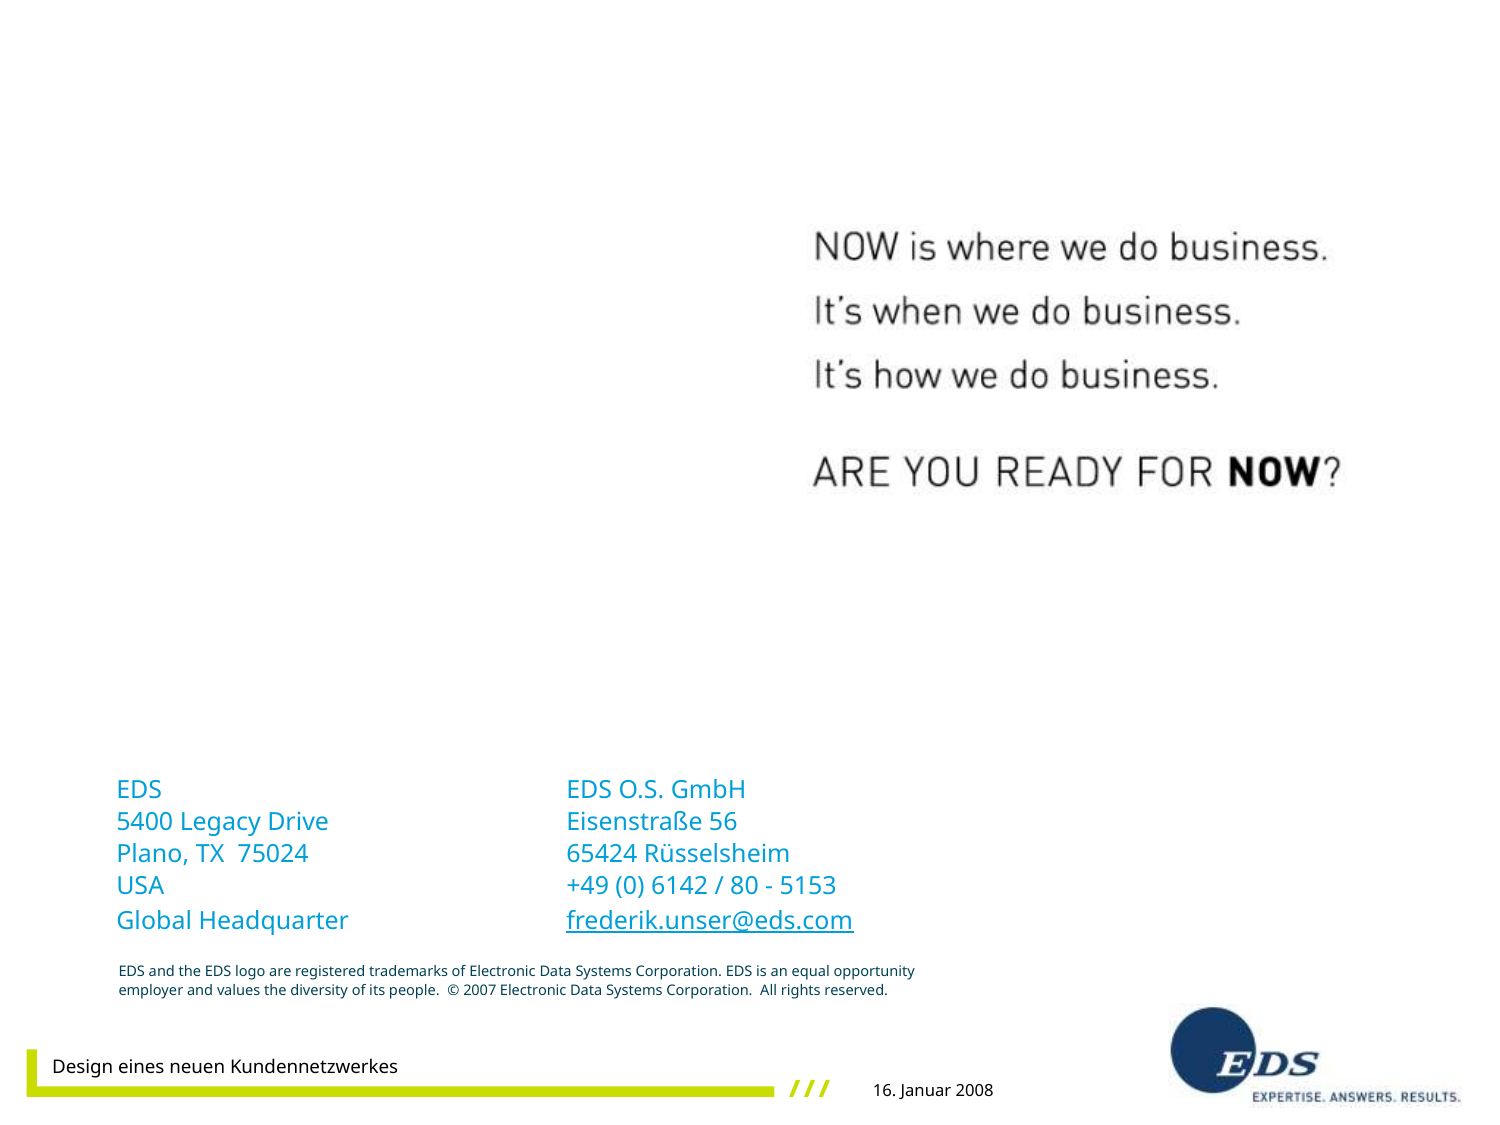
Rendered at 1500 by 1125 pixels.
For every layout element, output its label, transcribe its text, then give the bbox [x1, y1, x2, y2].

picture [806, 224, 1349, 507]
picture [1168, 1003, 1464, 1108]
text_box EDS and the EDS logo are registered trademarks of Electronic Data Systems Corporation. EDS is an equal opportunity employer and values the diversity of its people. © 2007 Electronic Data Systems Corporation. All rights reserved. [103, 954, 979, 1007]
text_box EDS EDS O.S. GmbH 5400 Legacy Drive Eisenstraße 56 Plano, TX 75024 65424 Rüsselsheim USA +49 (0) 6142 / 80 - 5153 Global Headquarter frederik.unser@eds.com [101, 769, 964, 943]
